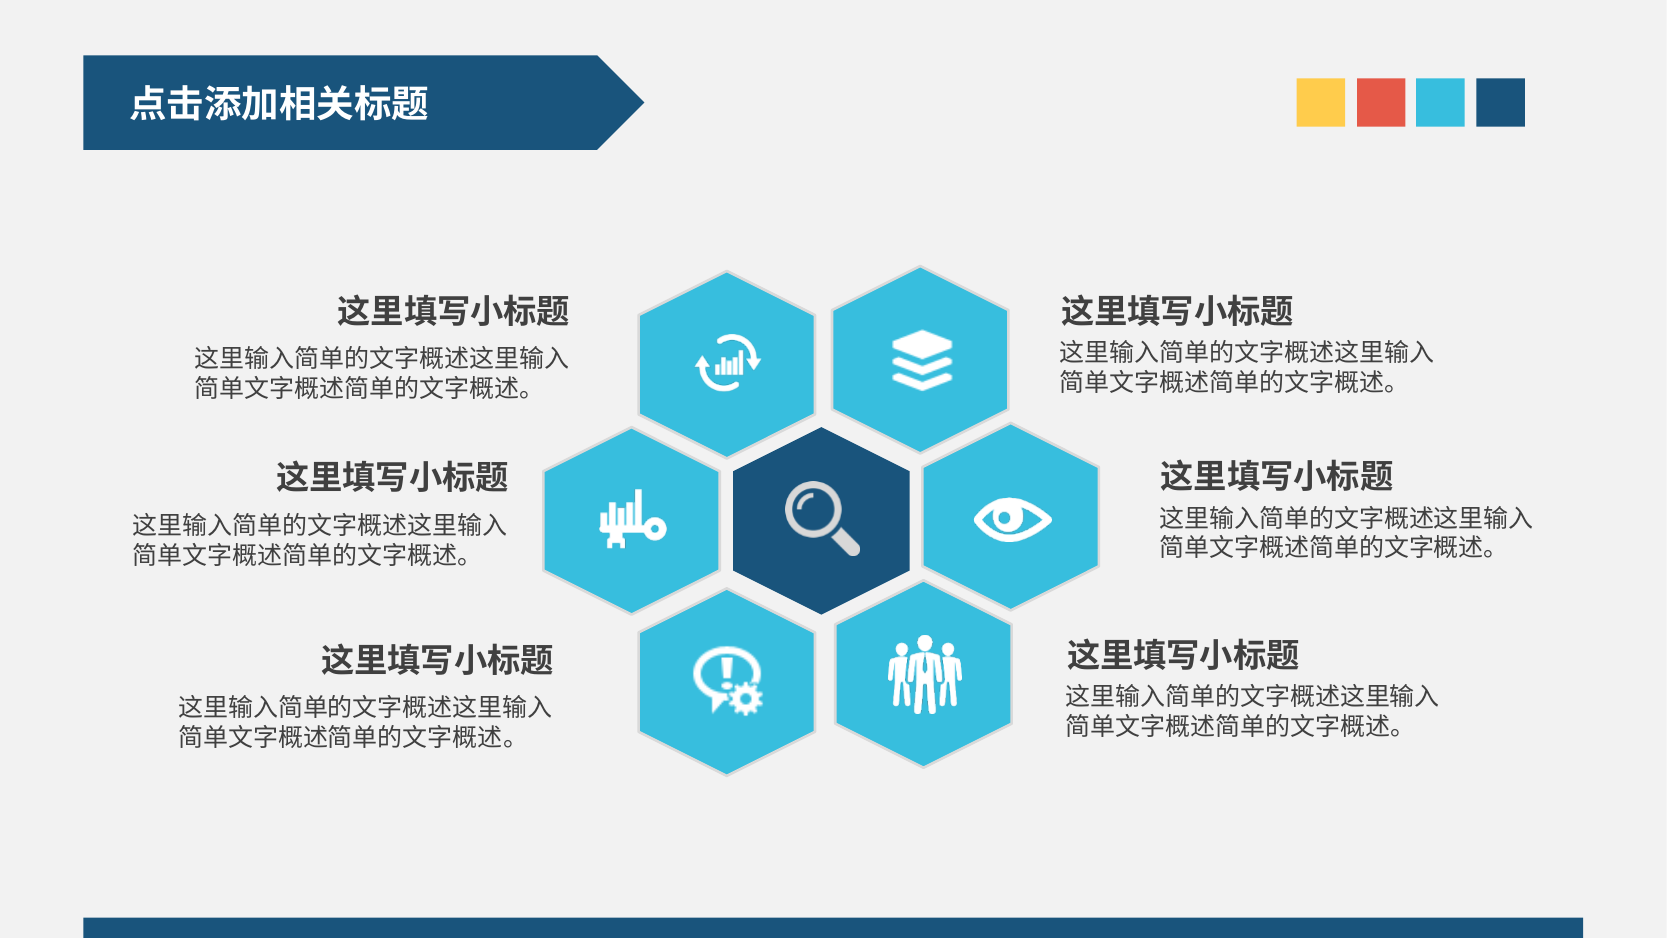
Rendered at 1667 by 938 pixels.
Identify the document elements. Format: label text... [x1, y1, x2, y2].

text_box 这里填写小标题 [256, 453, 534, 507]
text_box [541, 425, 722, 617]
picture [690, 325, 766, 401]
text_box [1295, 76, 1347, 129]
text_box 这里填写小标题 [1047, 630, 1431, 684]
text_box [636, 269, 818, 461]
text_box 这里输入简单的文字概述这里输入简单文字概述简单的文字概述。 [1139, 492, 1570, 572]
text_box 这里填写小标题 [1041, 286, 1425, 340]
text_box [1474, 76, 1527, 129]
text_box [829, 264, 1011, 456]
picture [868, 305, 977, 414]
text_box 这里填写小标题 [1140, 451, 1525, 505]
text_box [833, 578, 1014, 770]
text_box [636, 586, 818, 778]
picture [595, 481, 671, 557]
text_box [1414, 76, 1467, 129]
text_box 这里输入简单的文字概述这里输入简单文字概述简单的文字概述。 [1039, 326, 1471, 407]
text_box 这里填写小标题 [317, 286, 595, 340]
picture [887, 634, 962, 715]
text_box 这里输入简单的文字概述这里输入简单文字概述简单的文字概述。 [174, 332, 605, 413]
text_box [81, 53, 647, 152]
text_box [1355, 76, 1408, 129]
picture [973, 497, 1052, 542]
text_box 这里输入简单的文字概述这里输入简单文字概述简单的文字概述。 [1045, 670, 1476, 751]
picture [690, 642, 766, 718]
text_box 这里输入简单的文字概述这里输入简单文字概述简单的文字概述。 [158, 681, 589, 762]
text_box [81, 915, 1585, 938]
text_box [731, 425, 912, 617]
text_box [920, 421, 1101, 613]
text_box 这里输入简单的文字概述这里输入简单文字概述简单的文字概述。 [112, 499, 544, 580]
text_box 这里填写小标题 [301, 635, 579, 689]
picture [785, 481, 860, 557]
text_box 点击添加相关标题 [114, 72, 445, 132]
